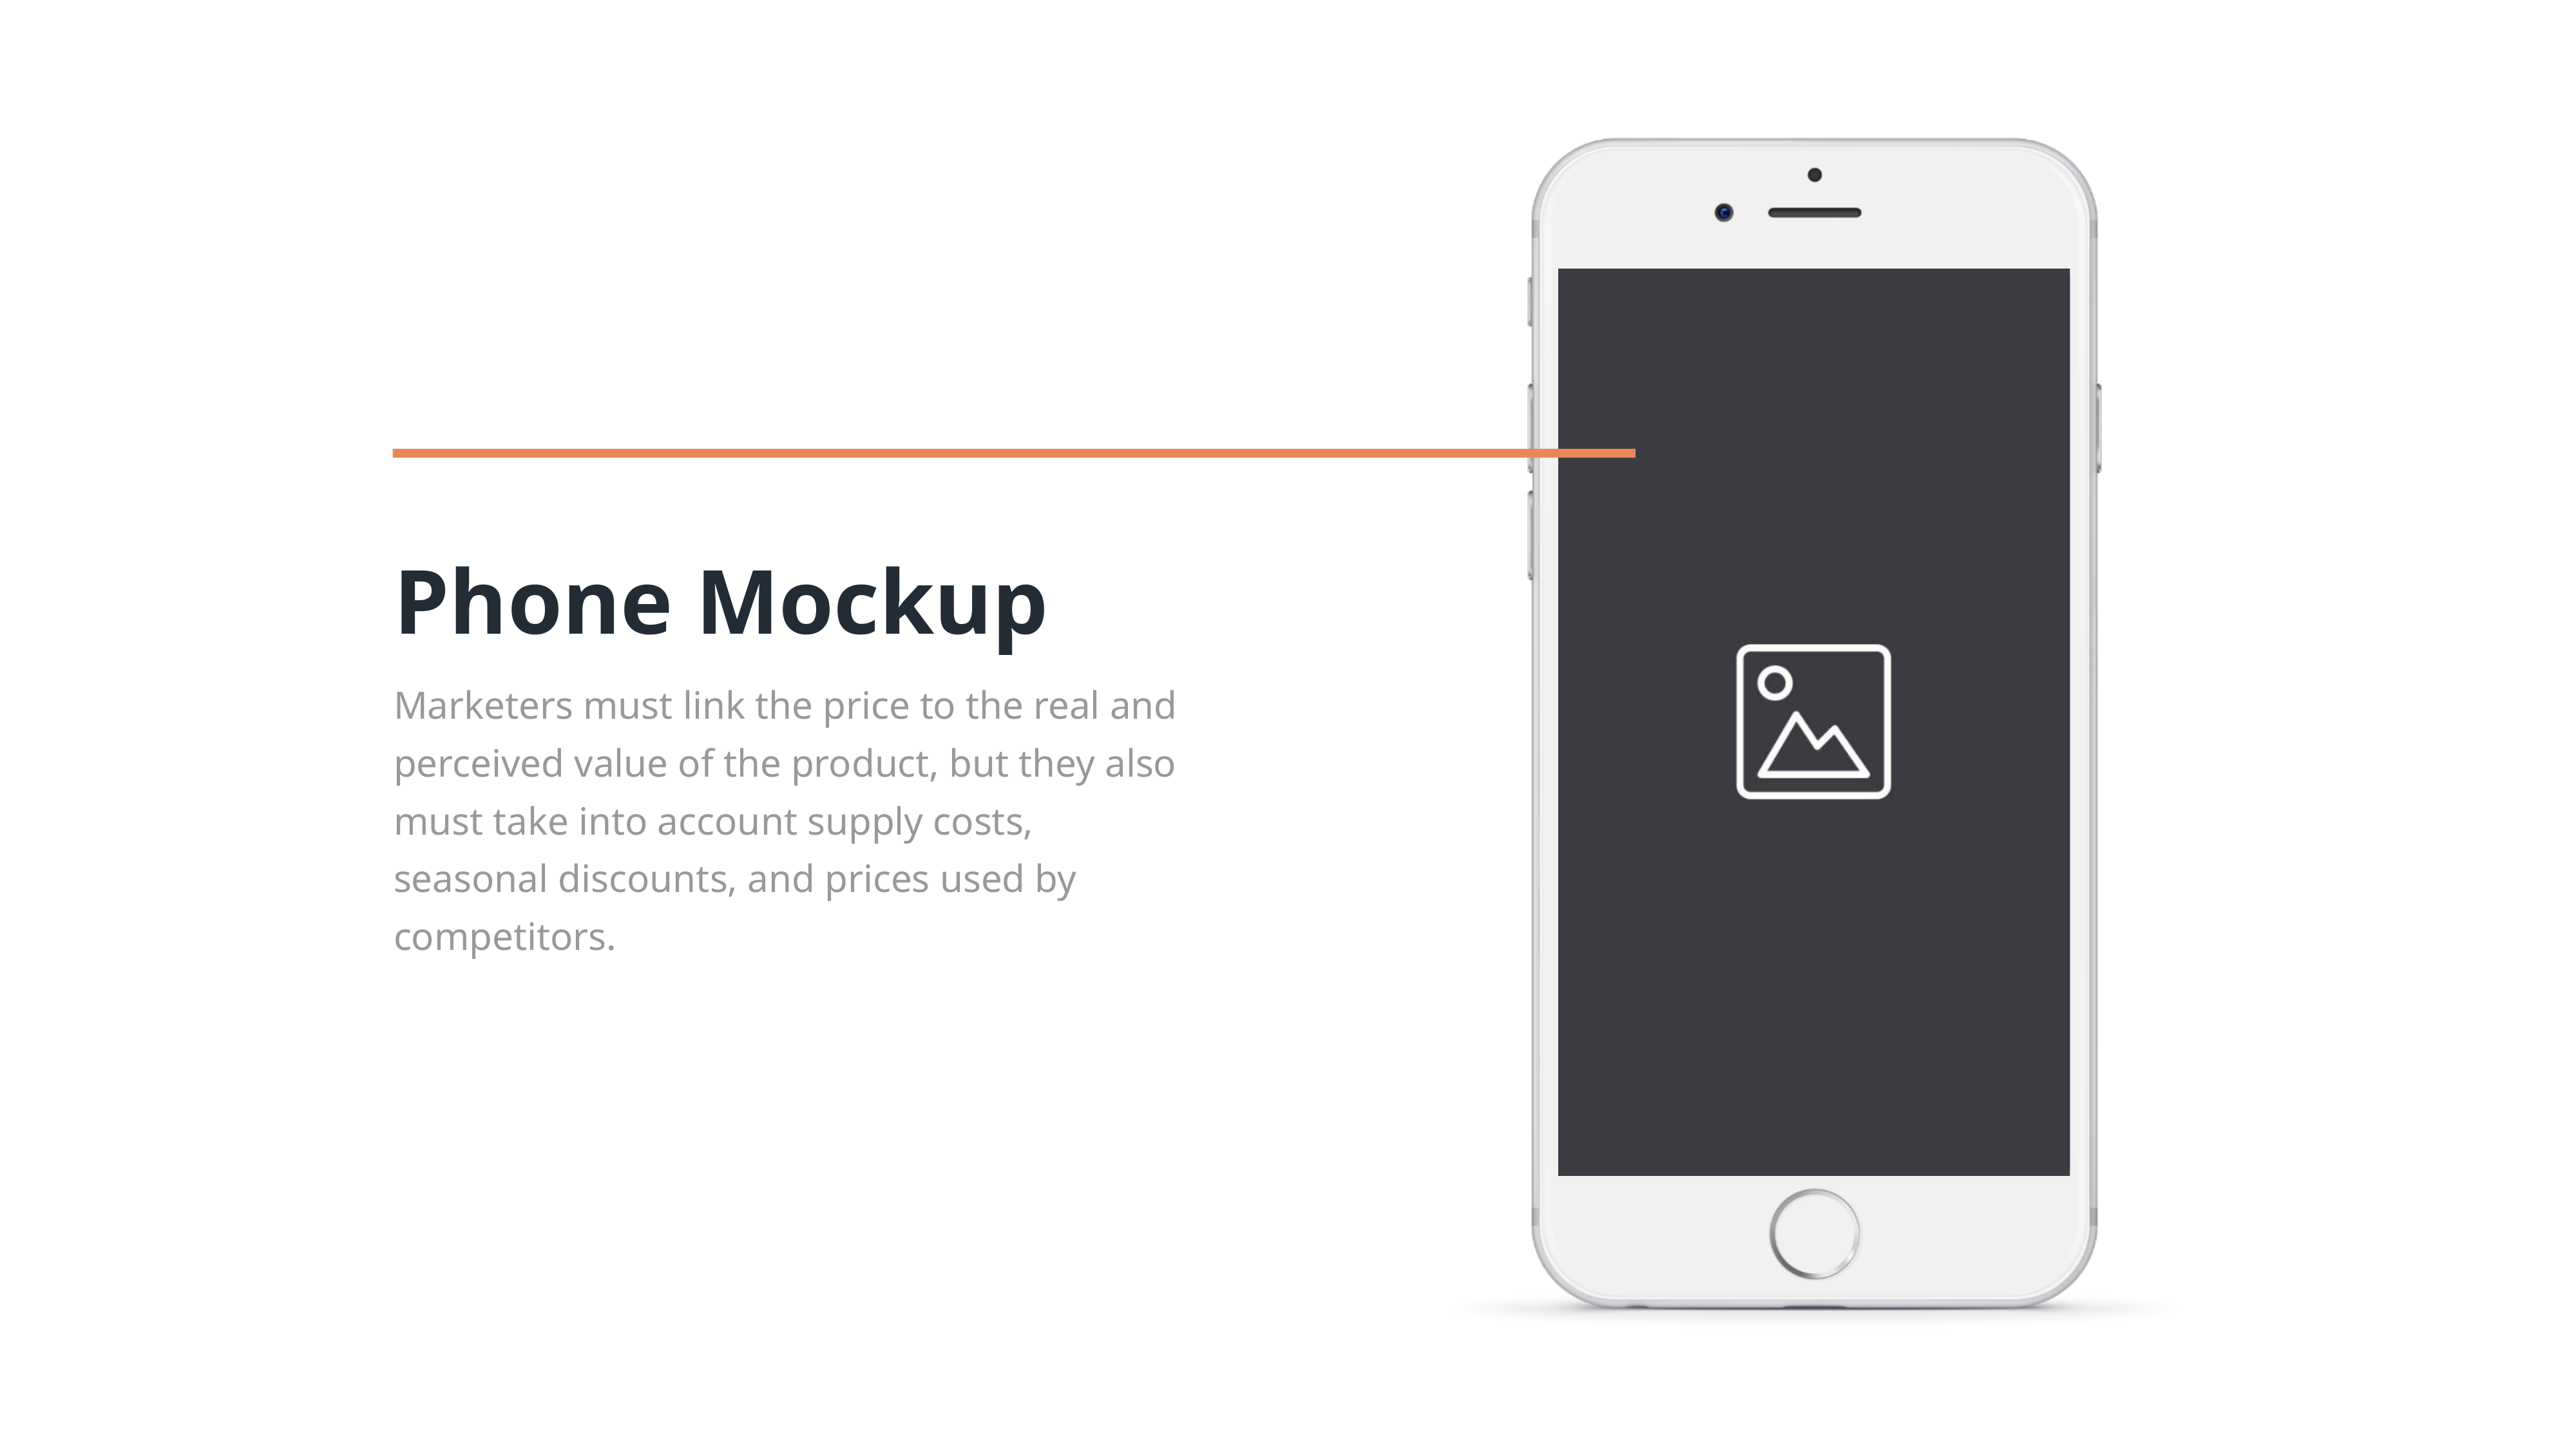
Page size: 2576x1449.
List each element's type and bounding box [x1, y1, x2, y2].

text_box [370, 540, 1214, 909]
picture [1397, 64, 2241, 1385]
text_box [392, 448, 1397, 459]
